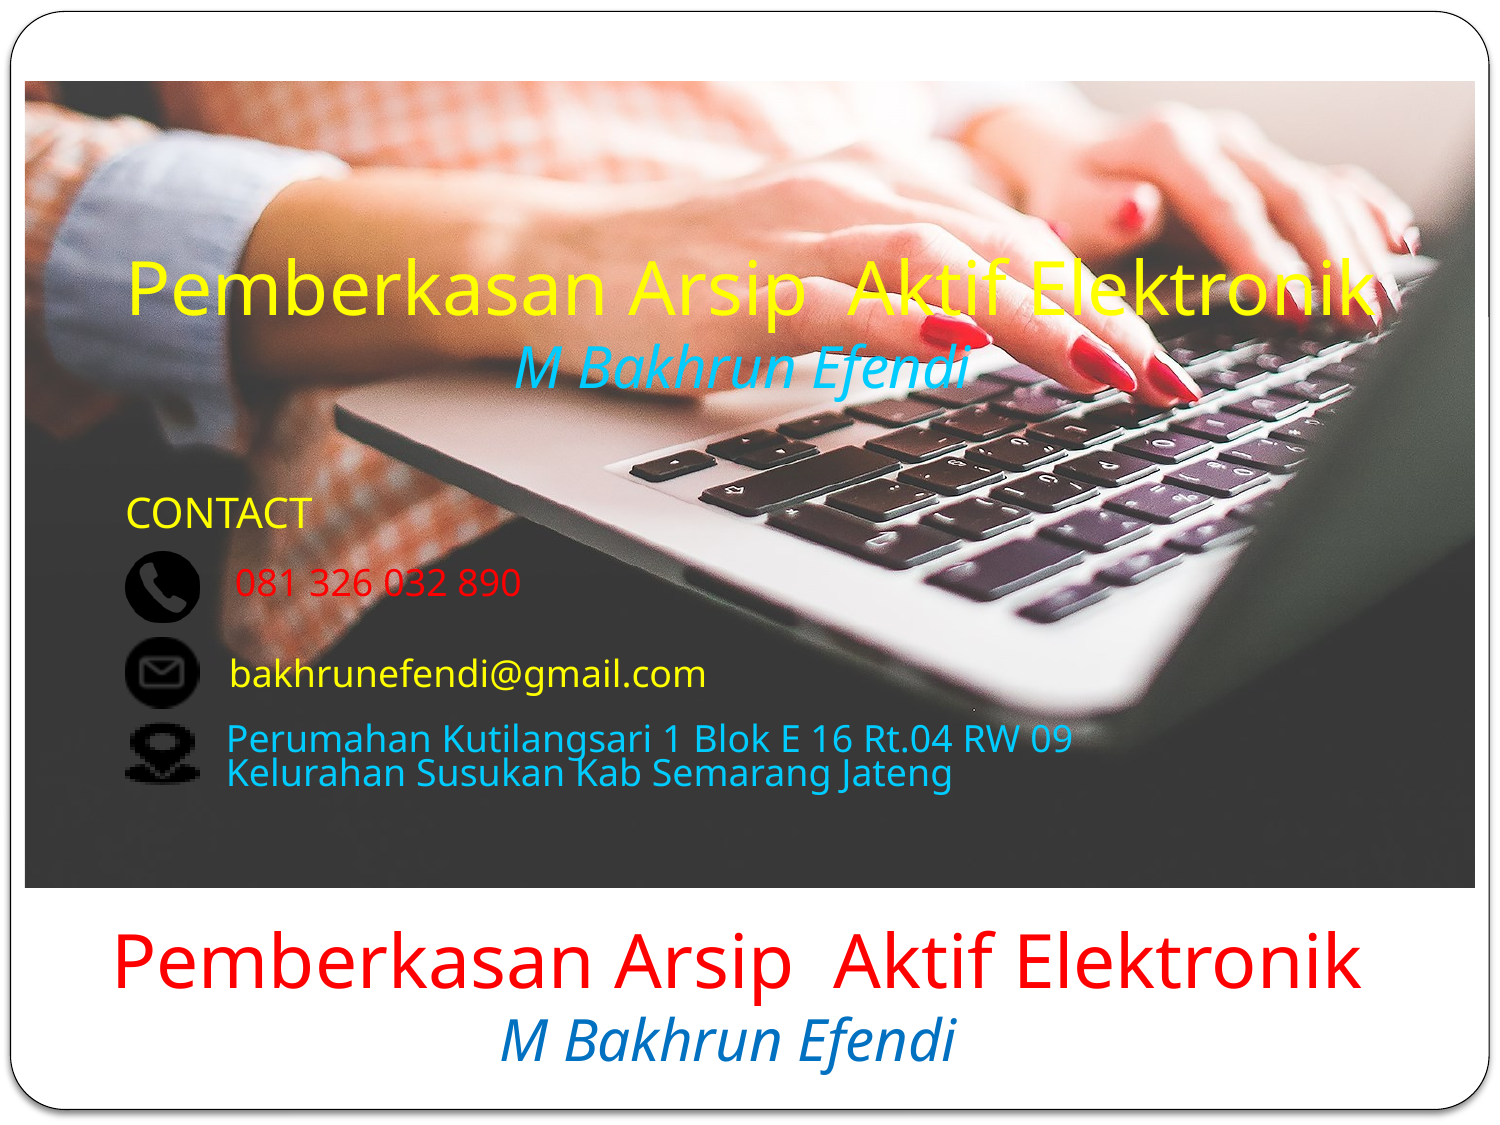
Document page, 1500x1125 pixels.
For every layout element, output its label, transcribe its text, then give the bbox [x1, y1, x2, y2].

text_box [24, 81, 1475, 238]
text_box Pemberkasan Arsip Aktif Elektronik M Bakhrun Efendi [0, 238, 1500, 401]
text_box [24, 401, 1475, 883]
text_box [124, 477, 1247, 795]
title Pemberkasan Arsip Aktif Elektronik M Bakhrun Efendi [0, 883, 1494, 1074]
